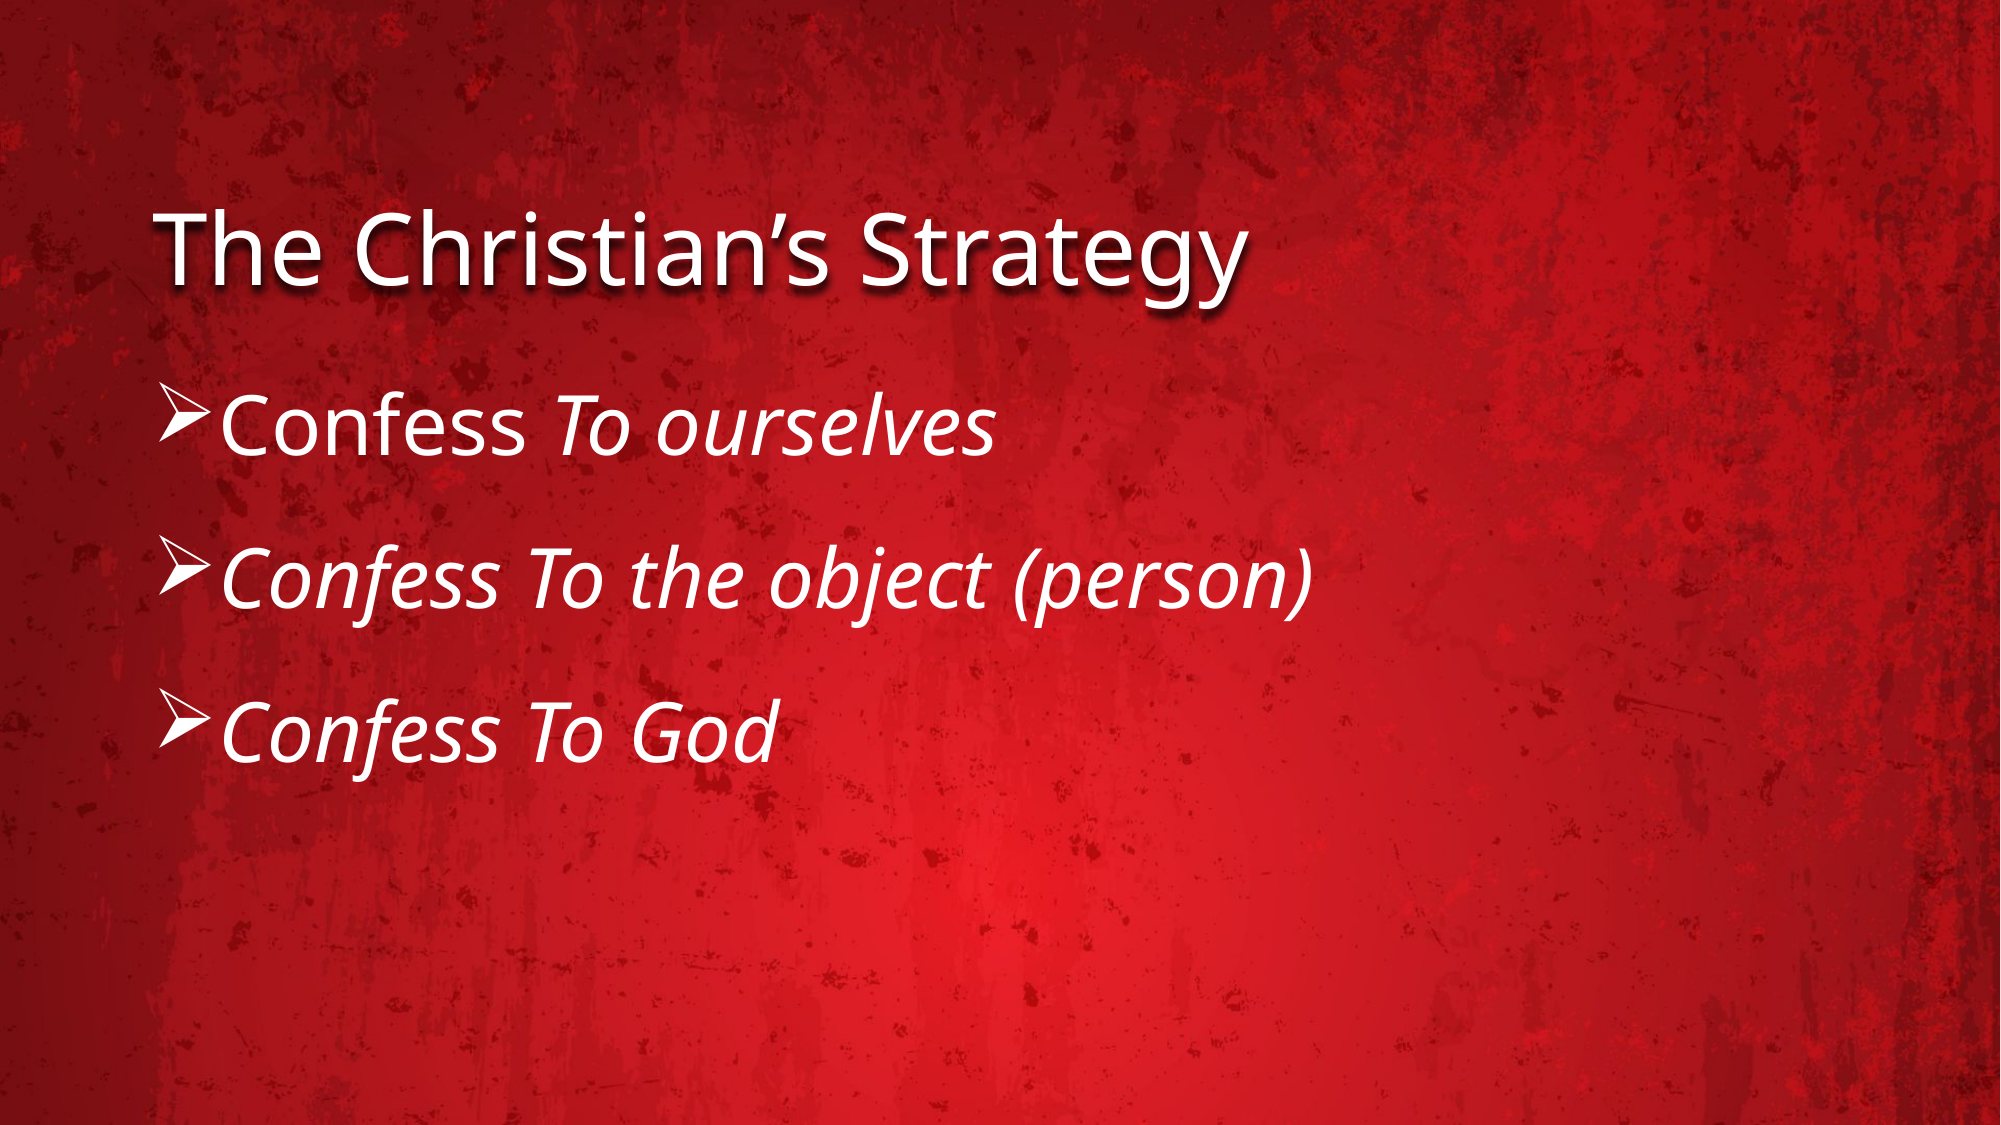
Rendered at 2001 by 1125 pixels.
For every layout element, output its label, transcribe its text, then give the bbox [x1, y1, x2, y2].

title The Christian’s Strategy [137, 104, 1863, 299]
list Confess To ourselves Confess To the object (person) Confess To God [137, 299, 1863, 832]
picture [0, 0, 2001, 1125]
